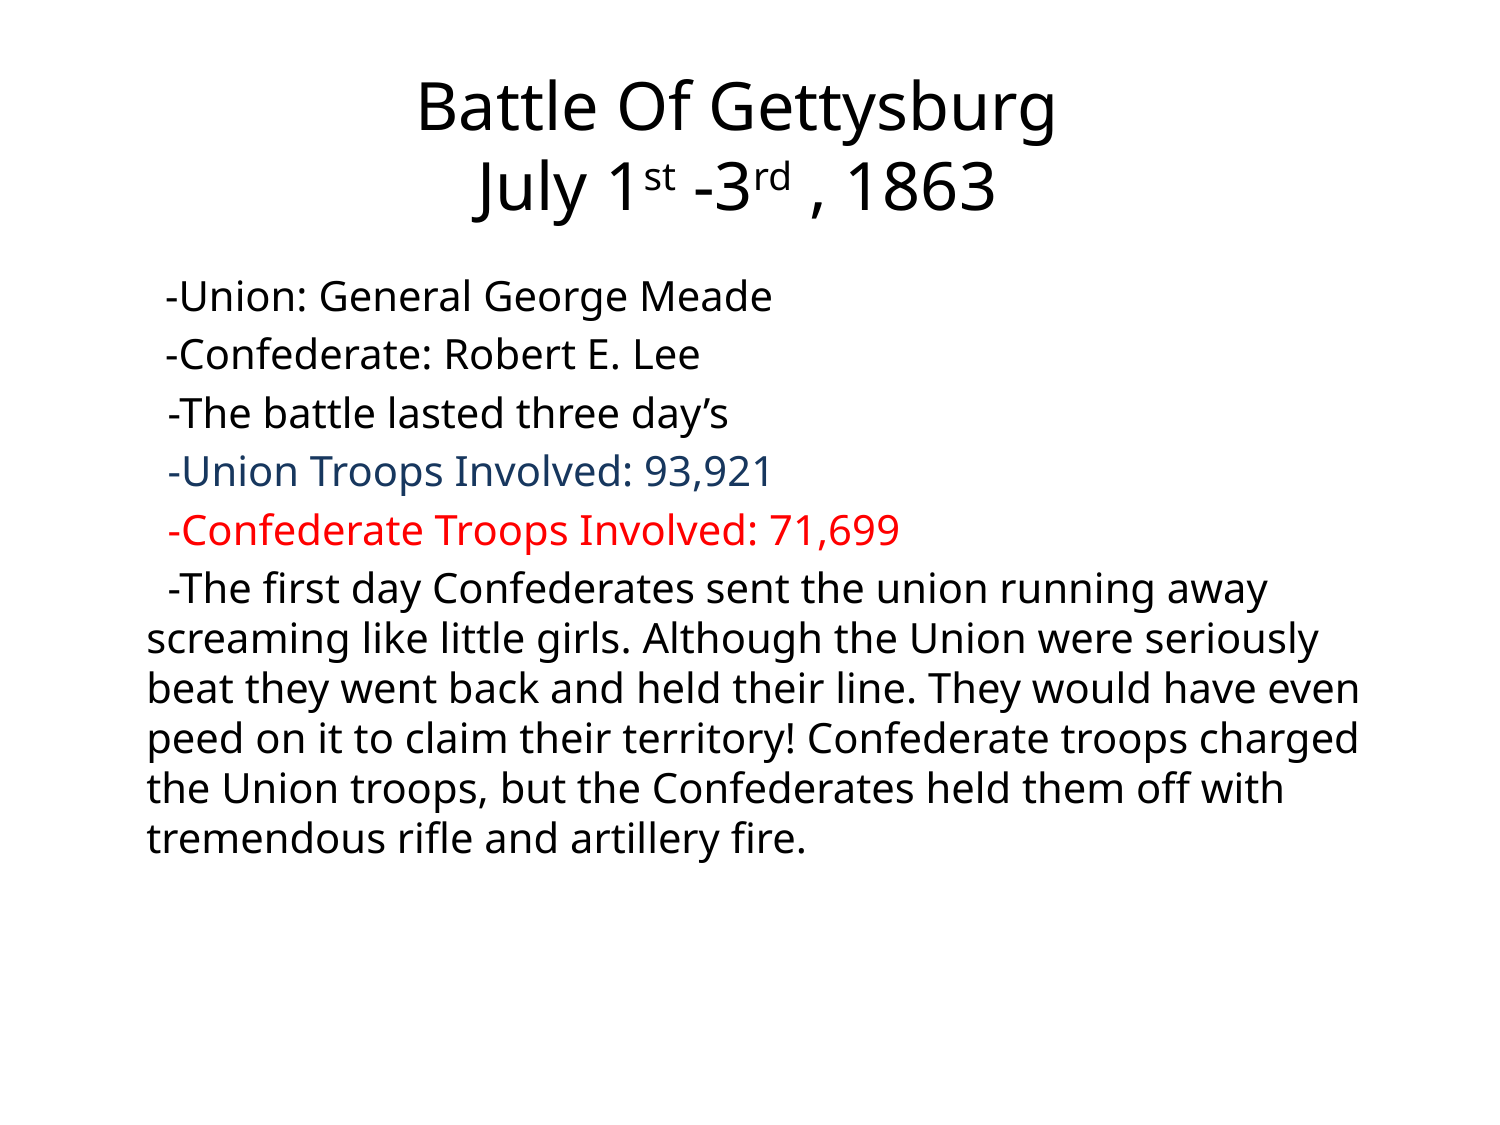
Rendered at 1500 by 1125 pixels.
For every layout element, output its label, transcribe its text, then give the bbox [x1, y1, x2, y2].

title Battle Of Gettysburg July 1st -3rd , 1863 [62, 49, 1413, 238]
list -Union: General George Meade -Confederate: Robert E. Lee -The battle lasted three day’s -Union Troops Involved: 93,921 -Confederate Troops Involved: 71,699 -The first day Confederates sent the union running away screaming like little girls. Although the Union were seriously beat they went back and held their line. They would have even peed on it to claim their territory! Confederate troops charged the Union troops, but the Confederates held them off with tremendous rifle and artillery fire. [74, 262, 1426, 1006]
